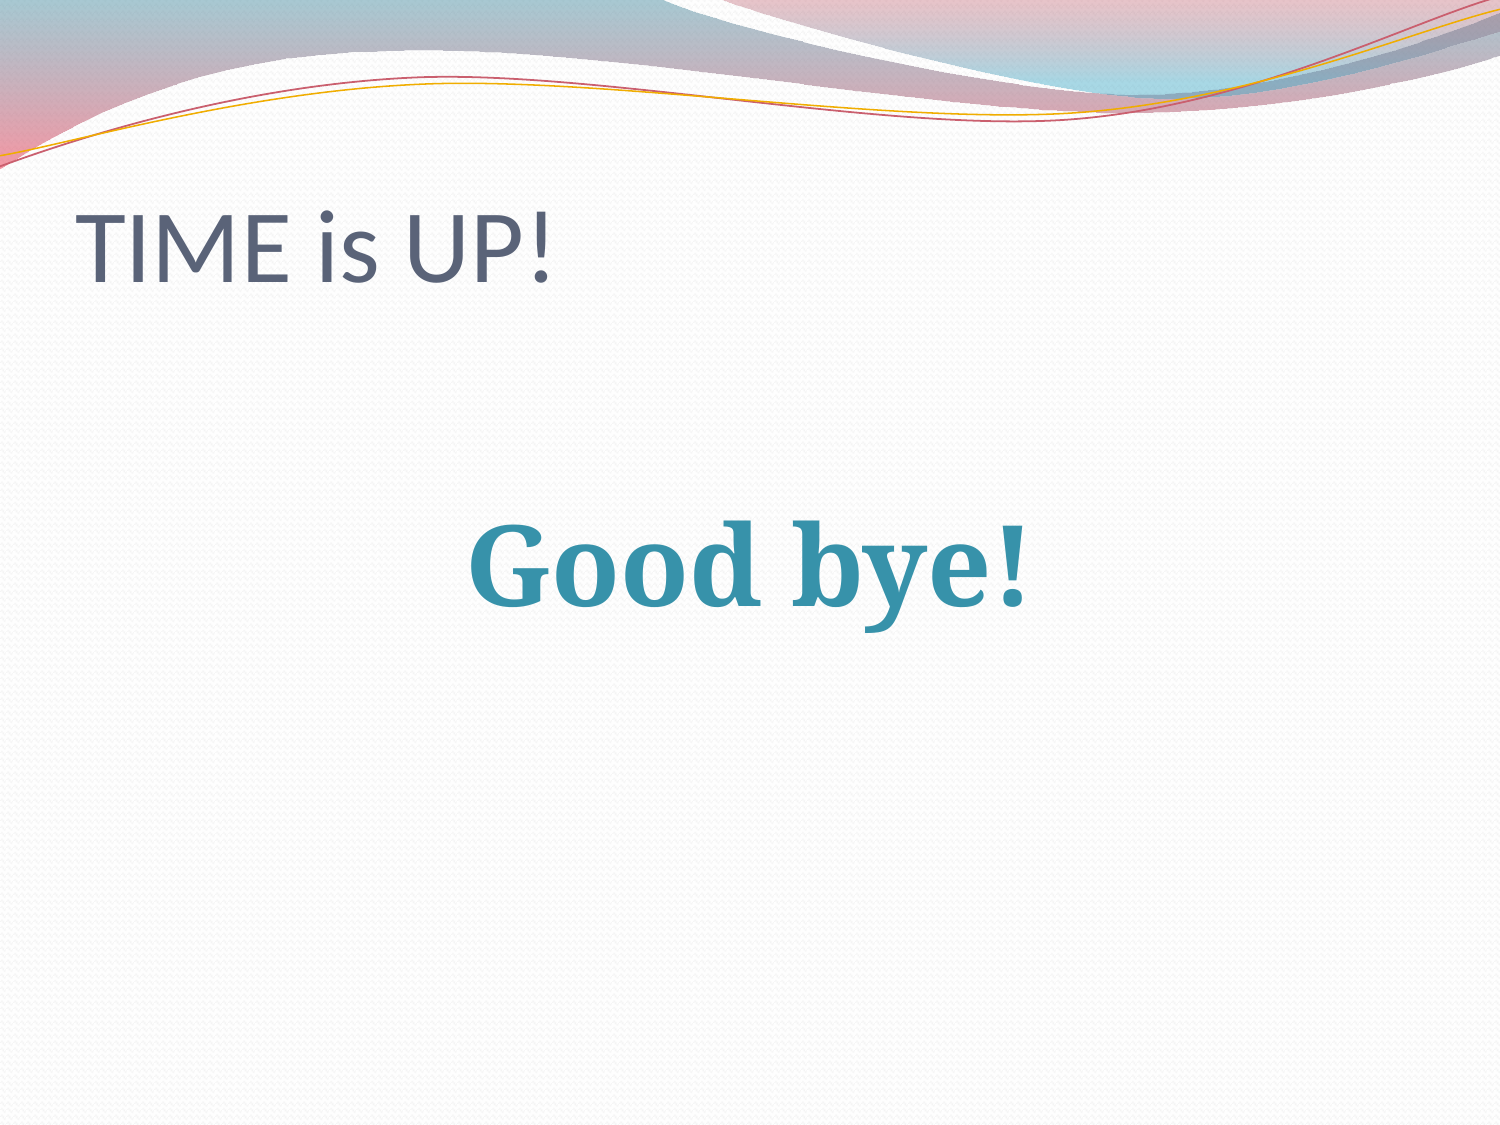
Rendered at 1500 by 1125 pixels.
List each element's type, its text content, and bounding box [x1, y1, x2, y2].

title TIME is UP! [75, 115, 1425, 303]
text_box Good bye! [449, 486, 1050, 637]
